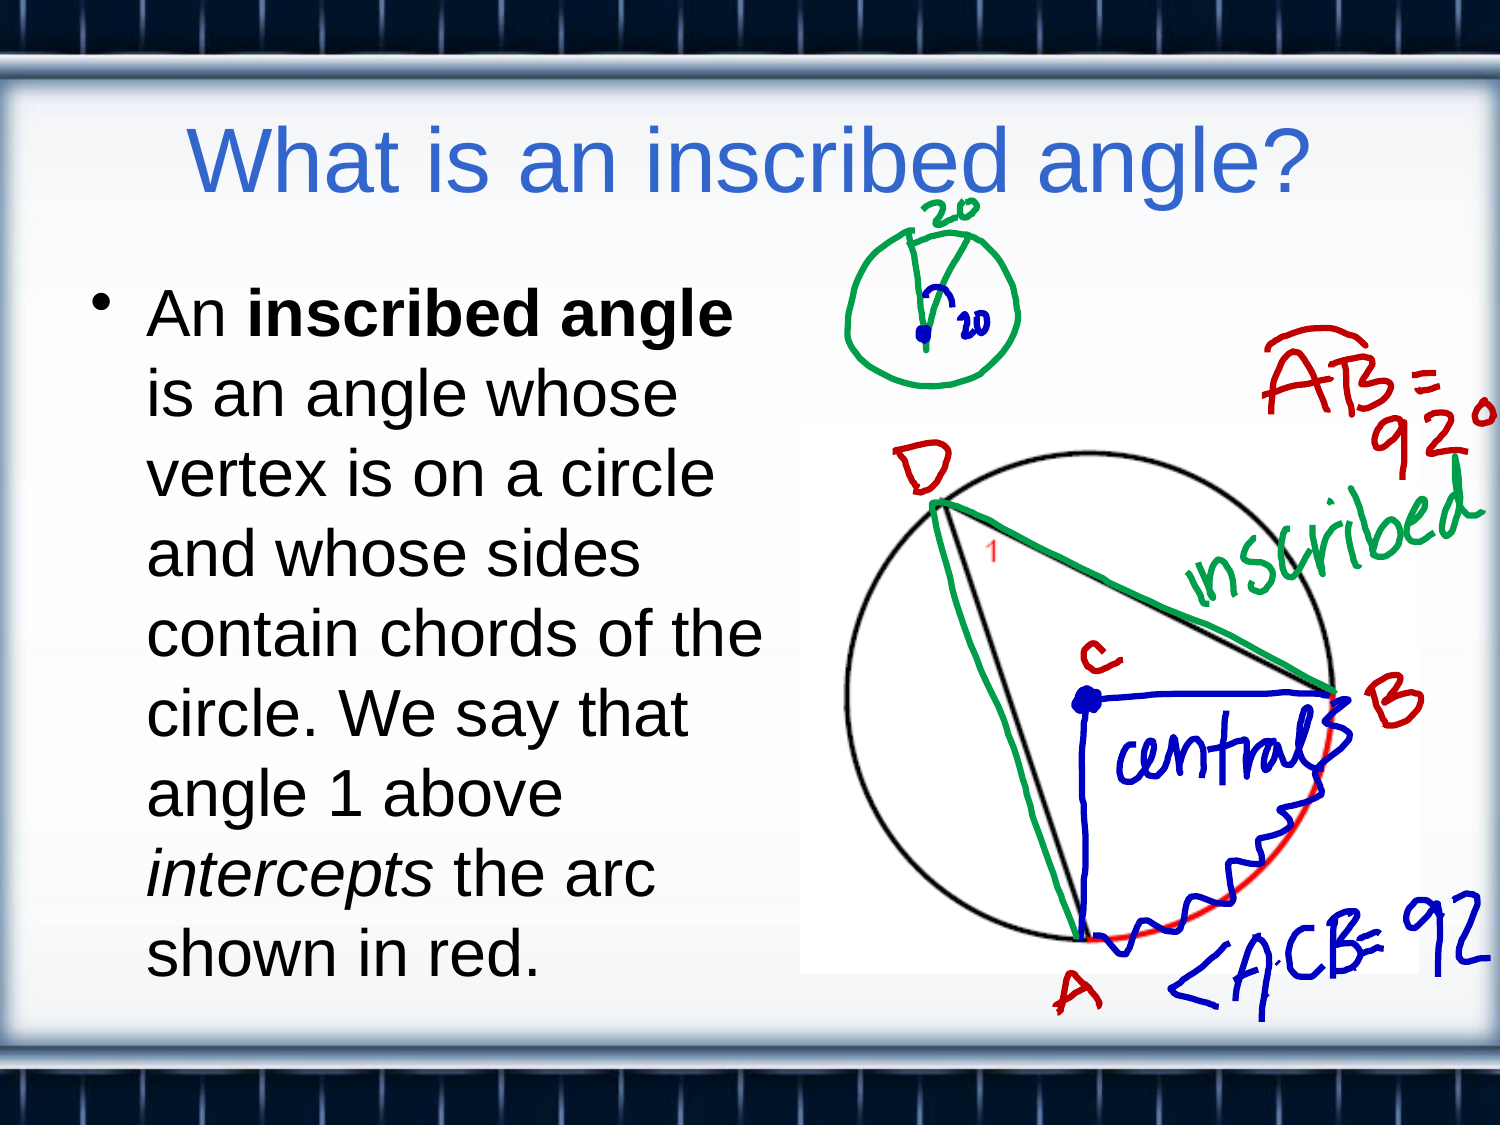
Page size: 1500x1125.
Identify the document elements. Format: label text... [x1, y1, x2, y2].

text_box [924, 286, 954, 308]
text_box [1453, 892, 1491, 963]
title What is an inscribed angle? [74, 62, 1426, 251]
text_box [1169, 984, 1223, 1008]
list An inscribed angle is an angle whose vertex is on a circle and whose sides contain chords of the circle. We say that angle 1 above intercepts the arc shown in red. [74, 262, 801, 1051]
text_box [959, 199, 978, 219]
text_box [1330, 355, 1392, 410]
text_box [1426, 411, 1469, 455]
text_box [1473, 399, 1495, 425]
text_box [1054, 985, 1088, 1007]
text_box [1271, 351, 1316, 391]
text_box [917, 327, 929, 342]
text_box [1441, 455, 1484, 537]
text_box [1270, 382, 1329, 415]
text_box [1261, 376, 1332, 397]
text_box [1411, 372, 1437, 376]
text_box [1234, 984, 1243, 1002]
picture [0, 0, 1500, 1125]
text_box [1425, 899, 1444, 977]
text_box [1384, 417, 1402, 421]
text_box [1057, 984, 1101, 1014]
text_box [906, 231, 969, 332]
text_box [846, 229, 1019, 387]
text_box [921, 201, 959, 226]
text_box [974, 312, 988, 334]
text_box [1346, 392, 1353, 416]
text_box [1416, 385, 1441, 393]
text_box [959, 313, 976, 338]
text_box [1425, 529, 1435, 540]
text_box [1257, 984, 1267, 1022]
text_box [1266, 327, 1367, 353]
